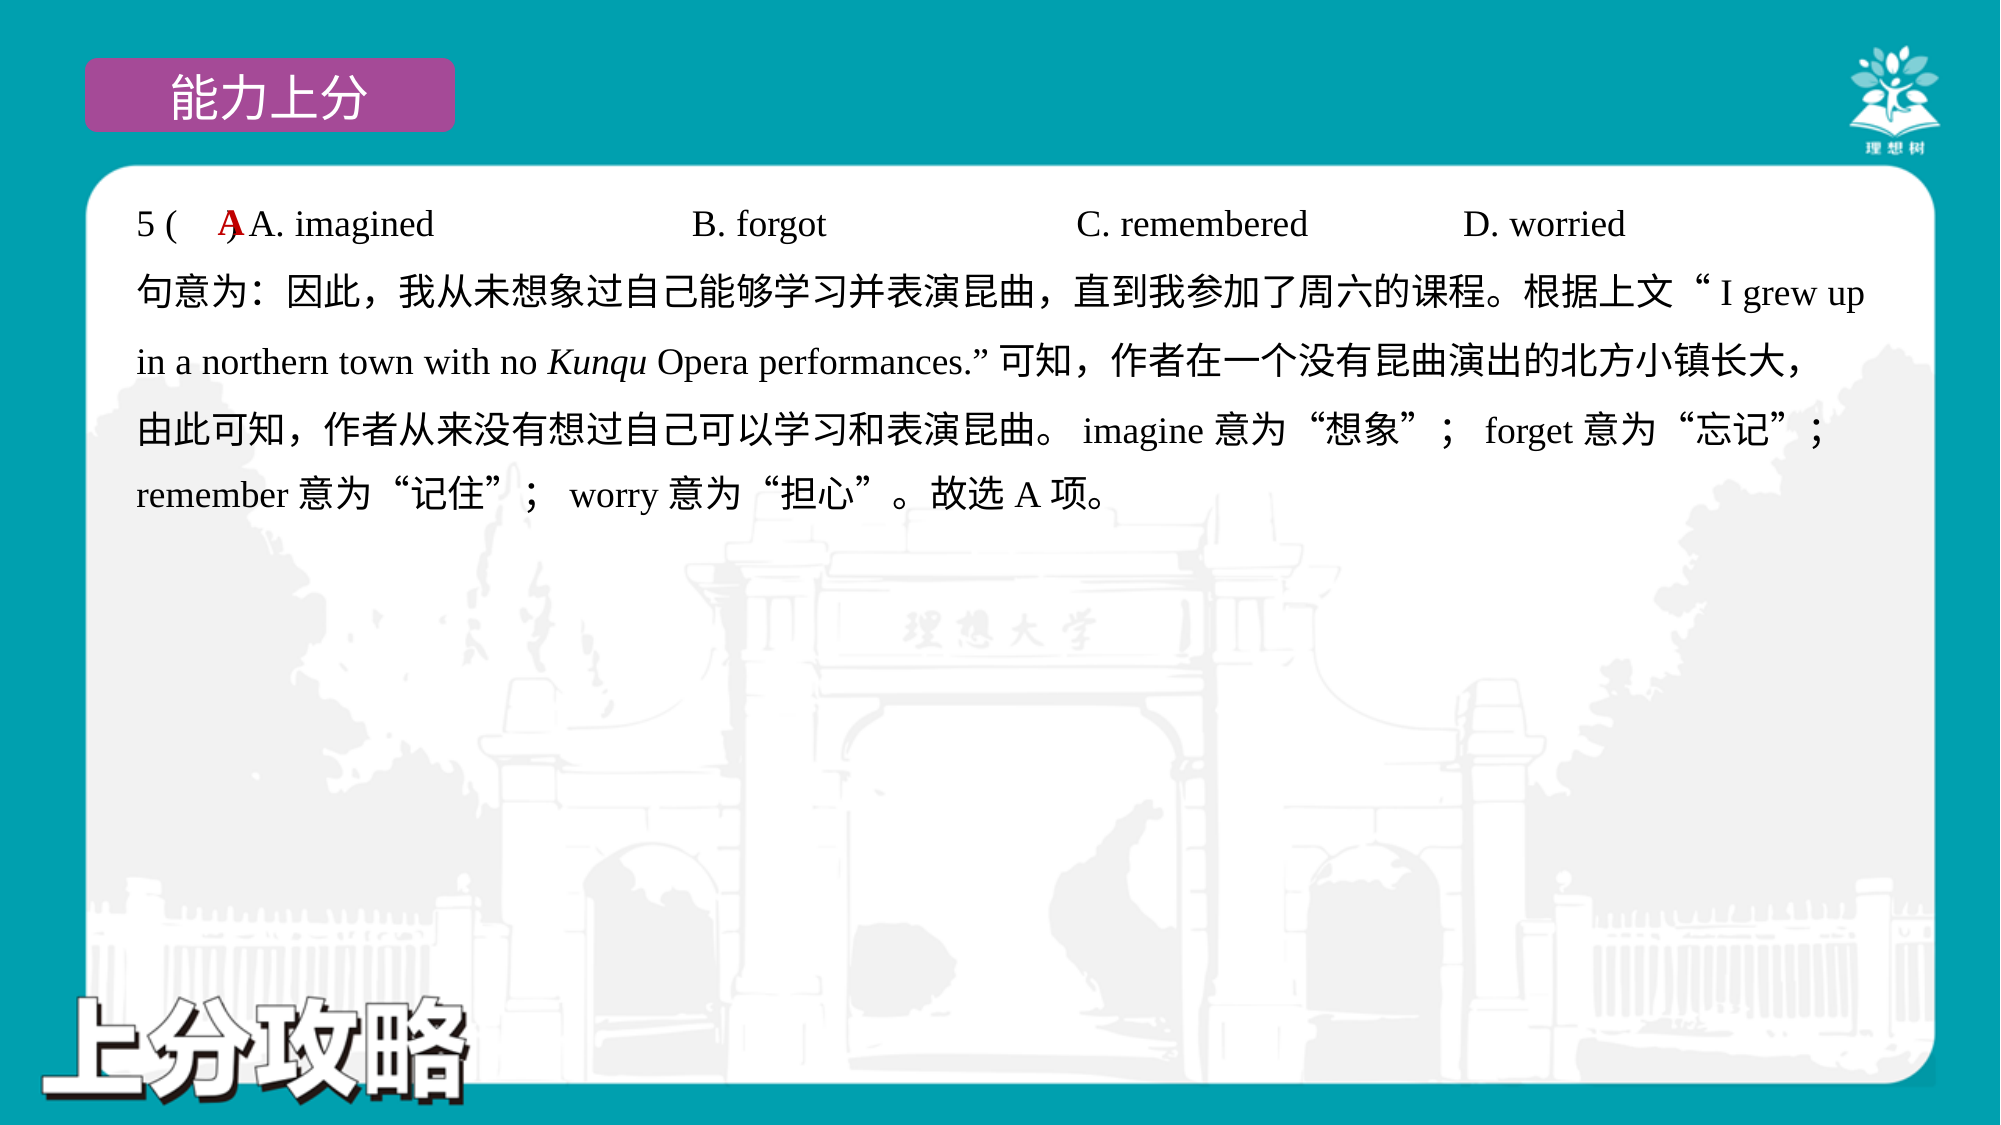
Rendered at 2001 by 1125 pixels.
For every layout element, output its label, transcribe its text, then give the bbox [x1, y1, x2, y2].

text_box 5 ( ) A. imagined B. forgot C. remembered D. worried [136, 176, 1865, 237]
text_box A [204, 176, 259, 236]
picture [0, 0, 2000, 1125]
text_box 句意为：因此，我从未想象过自己能够学习并表演昆曲，直到我参加了周六的课程。根据上文“I grew up in a northern town with no Kunqu Opera performances.”可知，作者在一个没有昆曲演出的北方小镇长大， 由此可知，作者从来没有想过自己可以学习和表演昆曲。imagine意为“想象”；forget意为“忘记”； remember意为“记住”；worry意为“担心”。故选A项。 [136, 244, 1865, 509]
